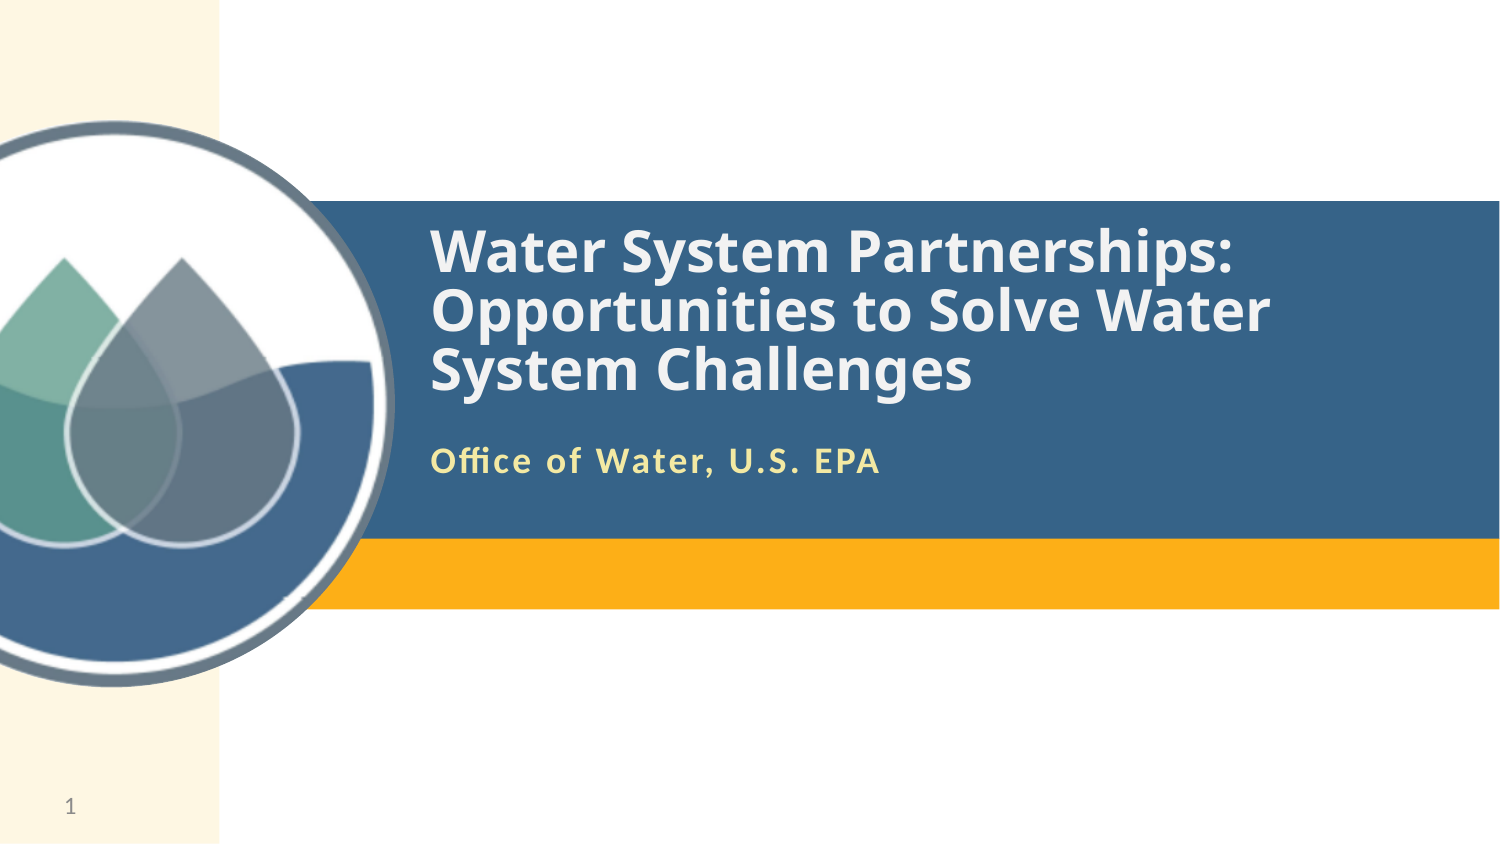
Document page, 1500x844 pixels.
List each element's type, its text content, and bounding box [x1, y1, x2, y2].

subtitle Office of Water, U.S. EPA [415, 433, 1465, 504]
slide_number 1 [16, 782, 124, 828]
title Water System Partnerships: Opportunities to Solve Water System Challenges [415, 217, 1465, 411]
